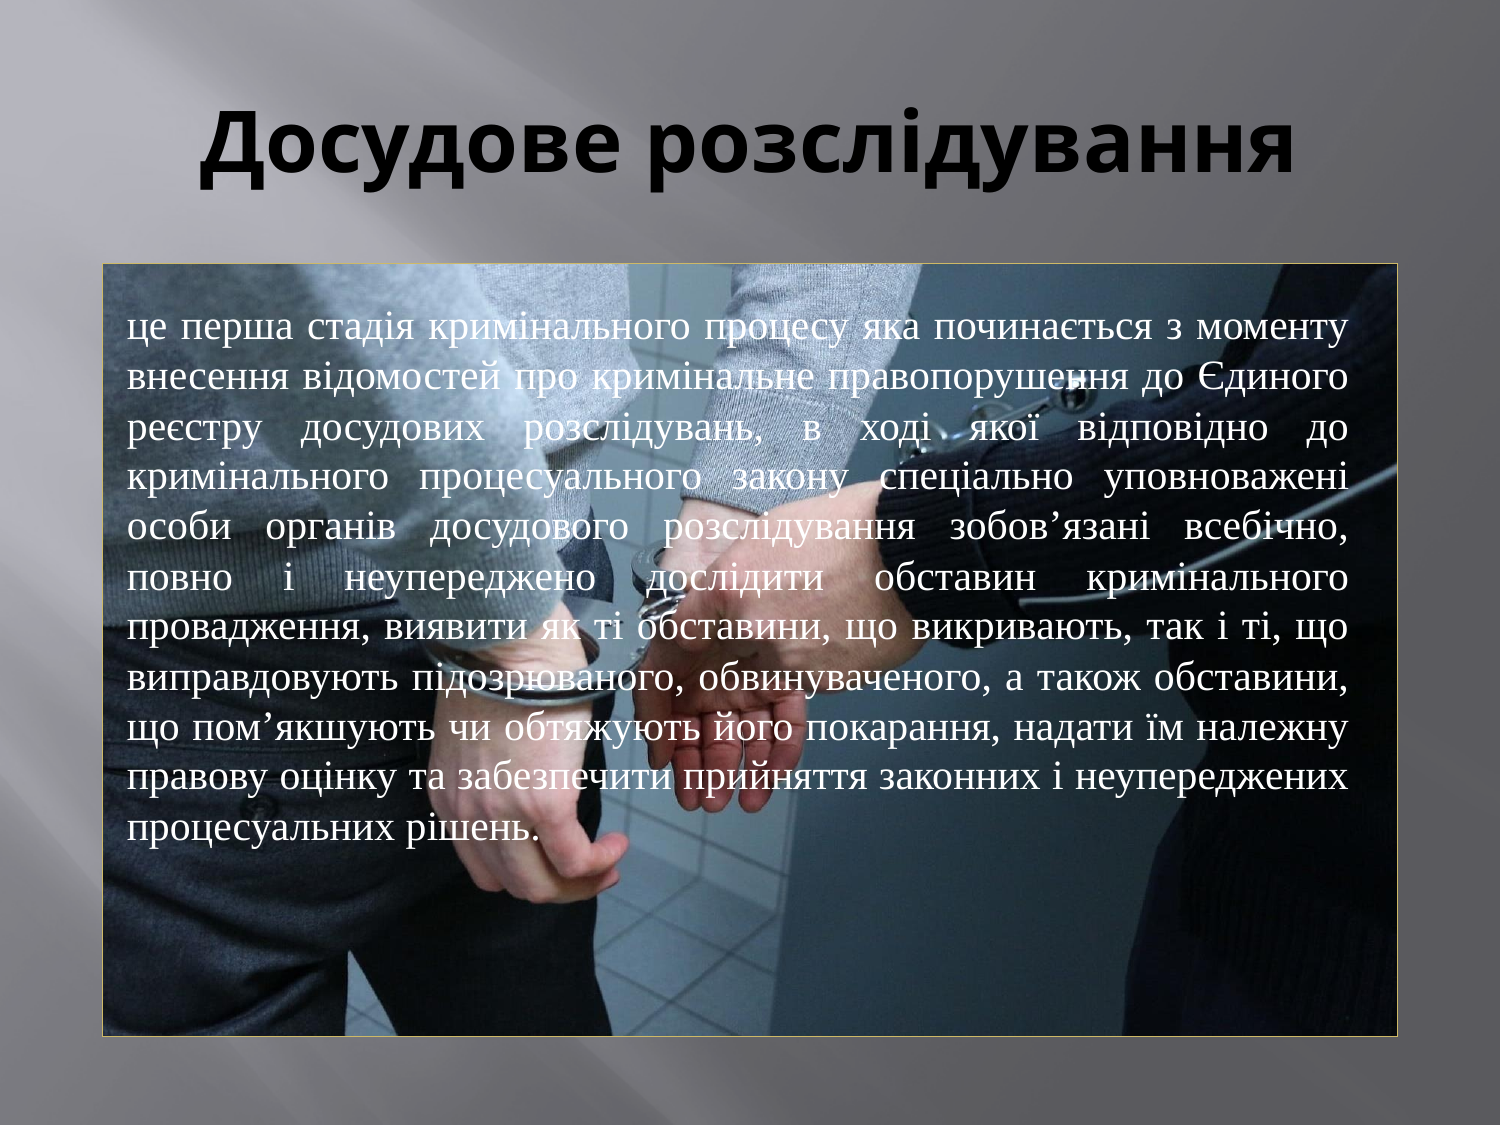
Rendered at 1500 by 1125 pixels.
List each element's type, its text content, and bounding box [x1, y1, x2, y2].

title Досудове розслідування [75, 45, 1425, 233]
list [101, 263, 1399, 1037]
